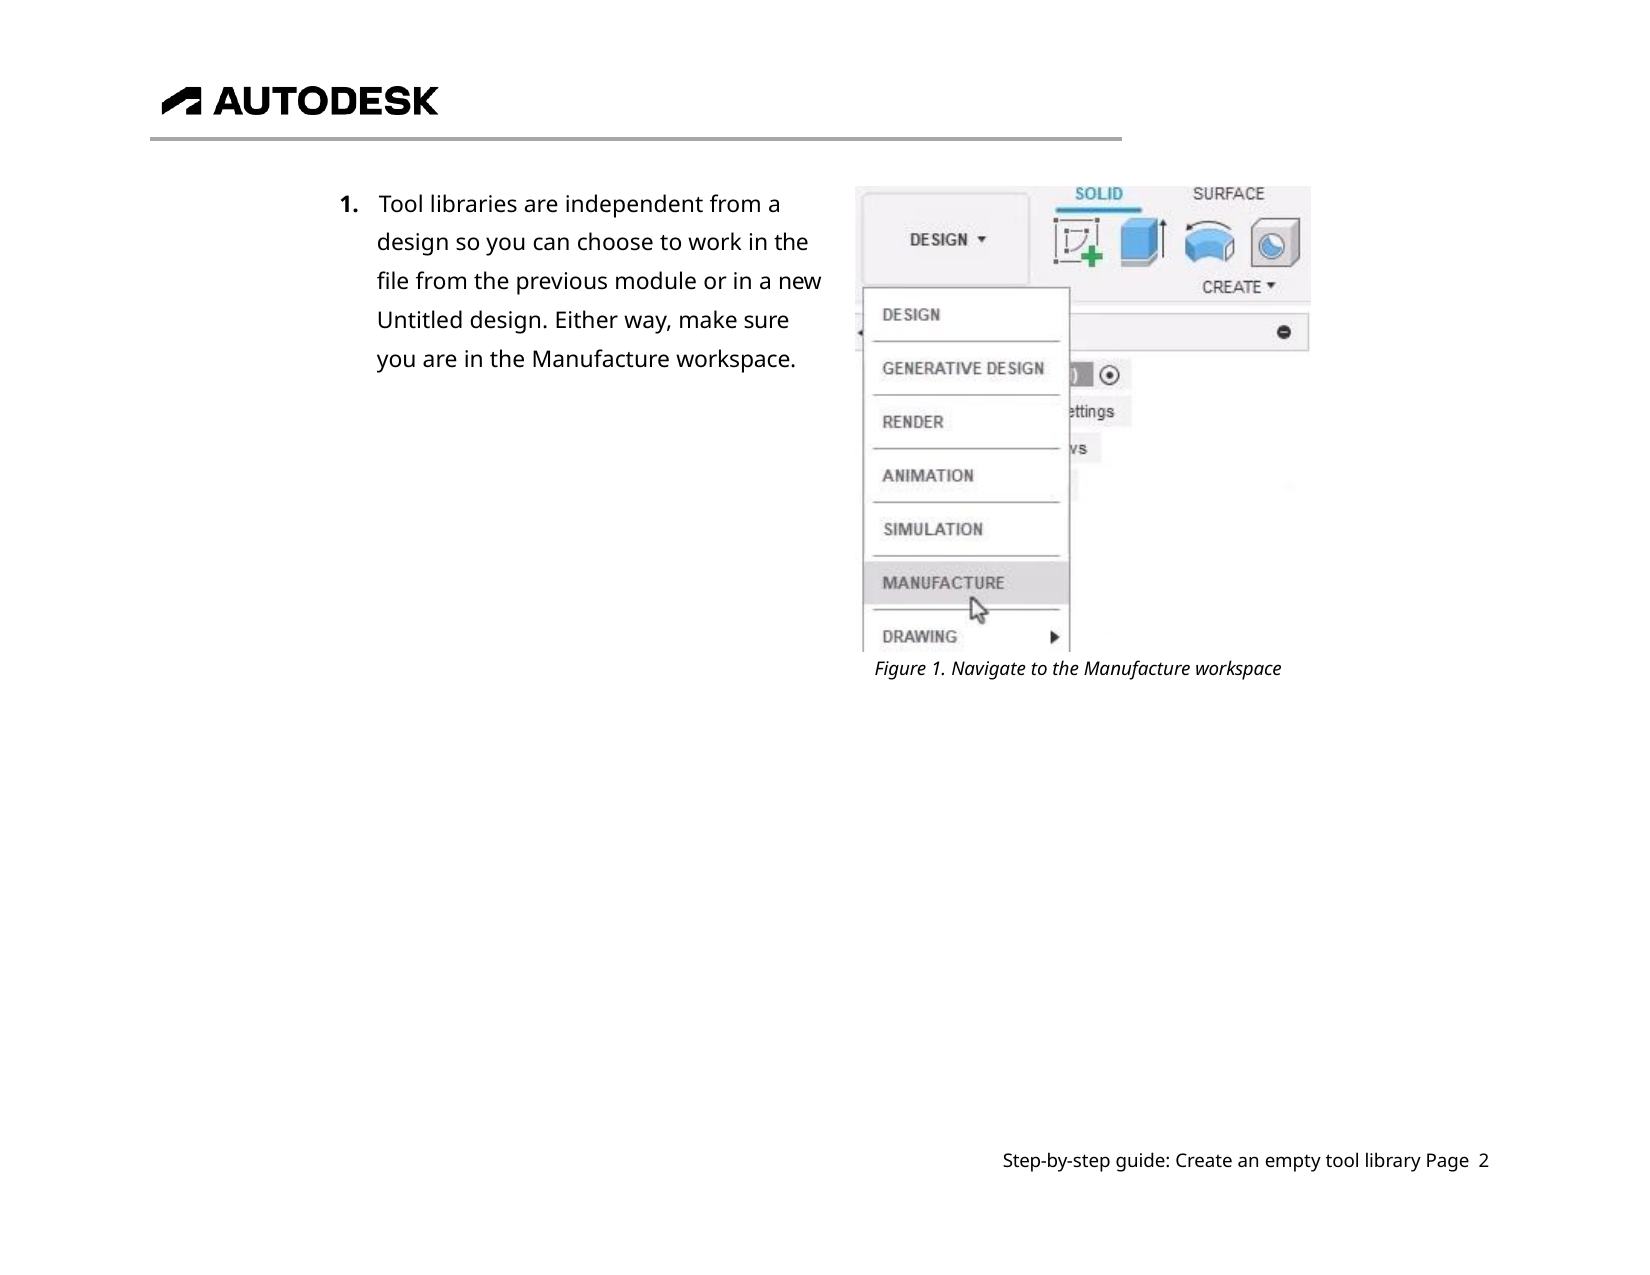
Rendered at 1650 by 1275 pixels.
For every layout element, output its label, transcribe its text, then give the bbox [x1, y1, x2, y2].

table_header 1. Tool libraries are independent from a design so you can choose to work in the file from the previous module or in a new Untitled design. Either way, make sure you are in the Manufacture workspace. [334, 187, 839, 698]
picture [854, 186, 1311, 652]
slide_number Step-by-step guide: Create an empty tool library Page 3 [1000, 1145, 1509, 1275]
picture [161, 86, 439, 115]
table_header Figure 1. Navigate to the Manufacture workspace [839, 187, 1316, 698]
